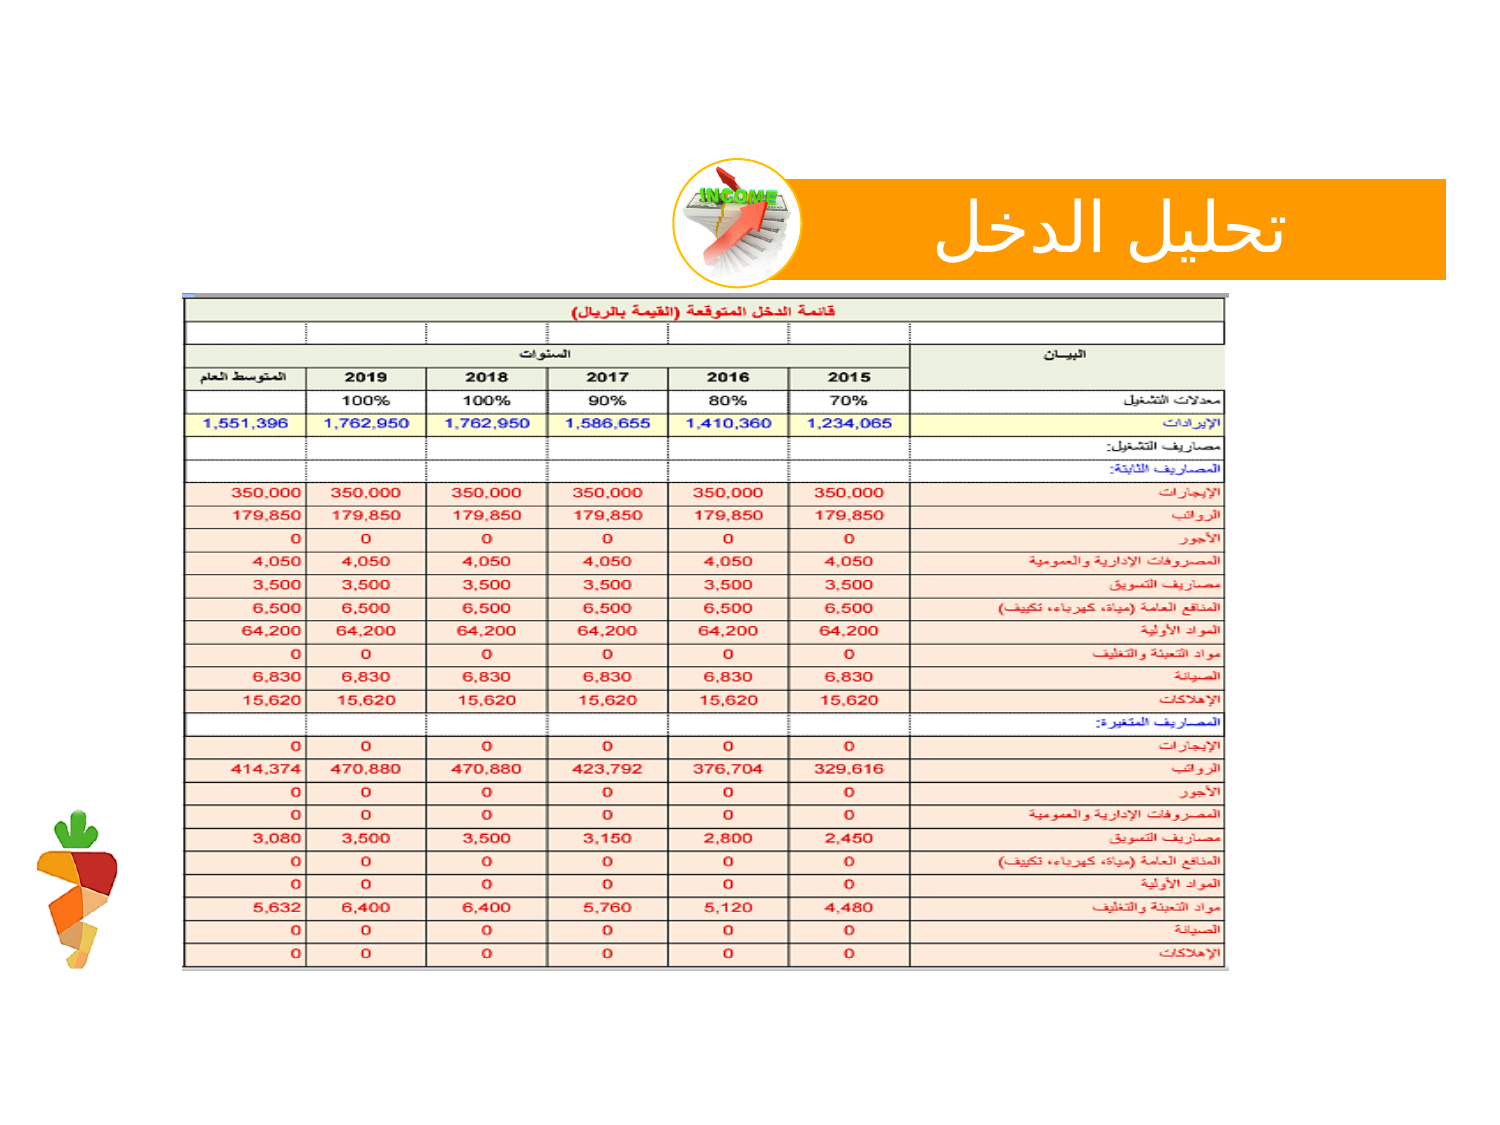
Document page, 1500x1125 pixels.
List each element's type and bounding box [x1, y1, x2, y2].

text_box [707, 281, 768, 289]
picture [182, 293, 1229, 971]
picture [31, 807, 122, 969]
text_box [672, 158, 785, 280]
text_box [705, 178, 1448, 281]
